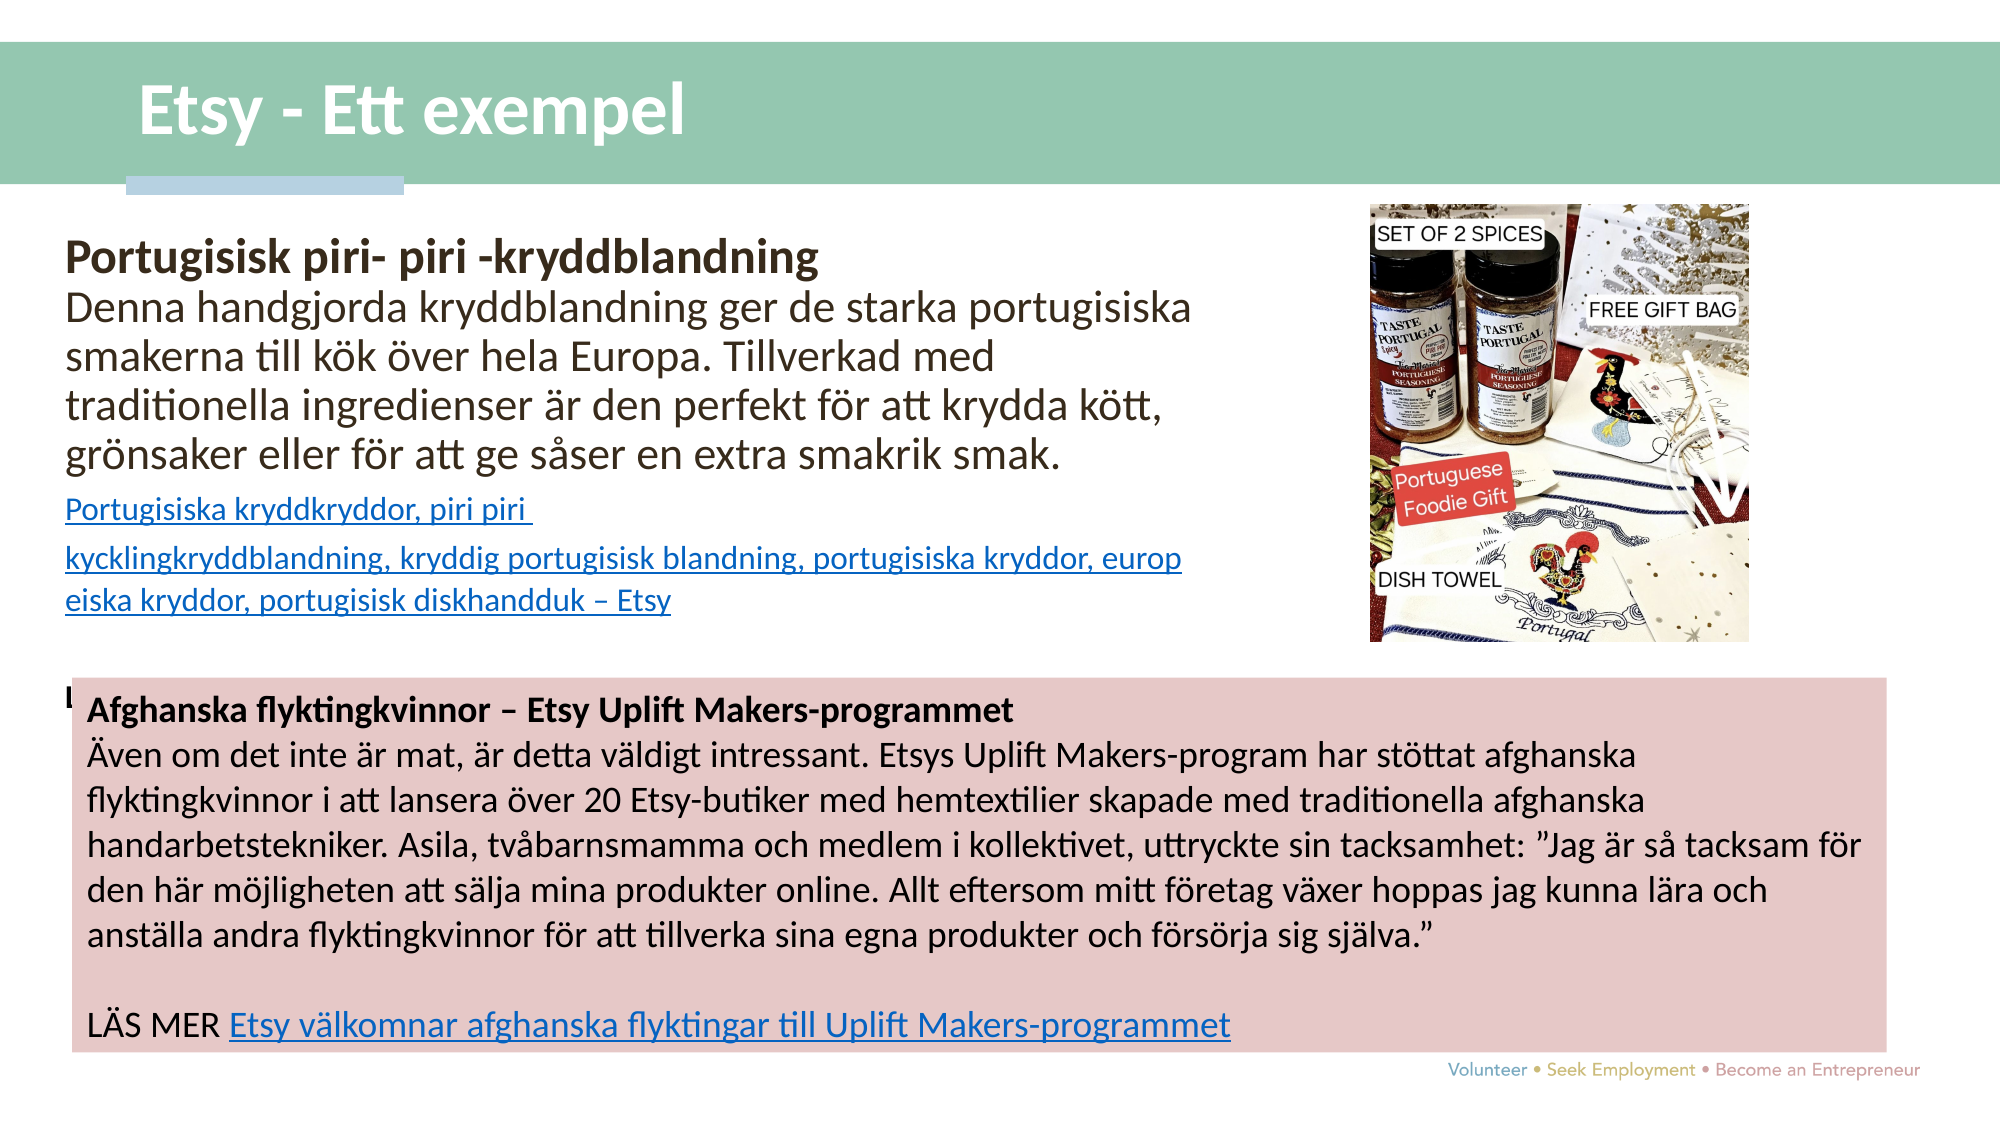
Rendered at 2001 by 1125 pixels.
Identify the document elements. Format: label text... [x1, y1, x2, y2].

picture [1370, 204, 1749, 642]
list Etsy - Ett exempel [123, 51, 1913, 170]
text_box Afghanska flyktingkvinnor – Etsy Uplift Makers-programmet Även om det inte är mat, är detta väldigt intressant. Etsys Uplift Makers-program har stöttat afghanska flyktingkvinnor i att lansera över 20 Etsy-butiker med hemtextilier skapade med traditionella afghanska handarbetstekniker. Asila, tvåbarnsmamma och medlem i kollektivet, uttryckte sin tacksamhet: ”Jag är så tacksam för den här möjligheten att sälja mina produkter online. Allt eftersom mitt företag växer hoppas jag kunna lära och anställa andra flyktingkvinnor för att tillverka sina egna produkter och försörja sig själva.” LÄS MER Etsy välkomnar afghanska flyktingar till Uplift Makers-programmet [72, 677, 1887, 1053]
text_box Portugisisk piri- piri -kryddblandning Denna handgjorda kryddblandning ger de starka portugisiska smakerna till kök över hela Europa. Tillverkad med traditionella ingredienser är den perfekt för att krydda kött, grönsaker eller för att ge såser en extra smakrik smak. Portugisiska kryddkryddor, piri piri kycklingkryddblandning, kryddig portugisisk blandning, portugisiska kryddor, europeiska kryddor, portugisisk diskhandduk – Etsy LÄS : Hur man säljer kryddor på Etsy - Marketsy [50, 226, 1209, 668]
picture [1418, 1046, 1971, 1103]
